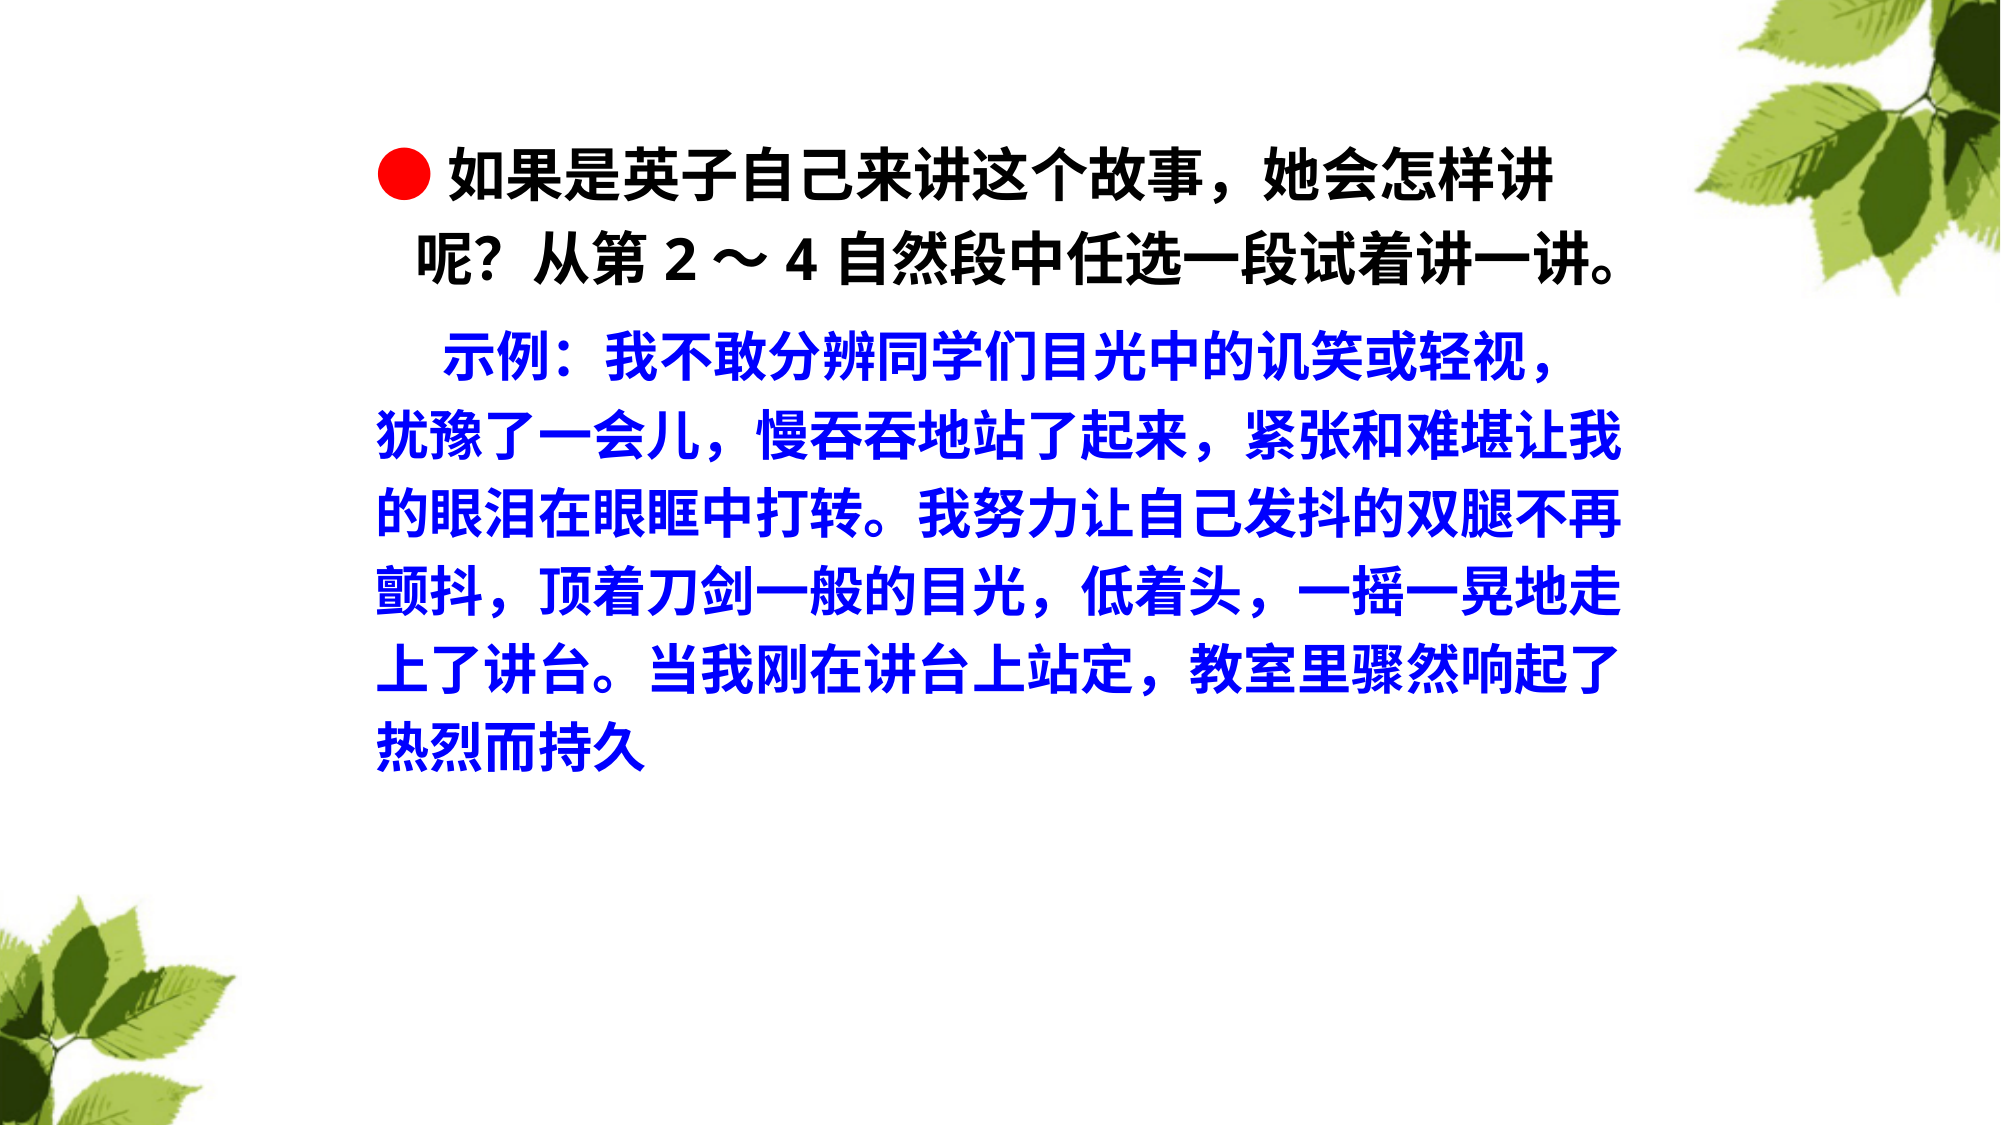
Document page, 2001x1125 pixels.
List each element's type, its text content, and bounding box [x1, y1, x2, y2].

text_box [924, 538, 1075, 587]
picture [0, 890, 242, 1125]
text_box ●如果是英子自己来讲这个故事，她会怎样讲 呢？从第2～4自然段中任选一段试着讲一讲。 示例：我不敢分辨同学们目光中的讥笑或轻视，犹豫了一会儿，慢吞吞地站了起来，紧张和难堪让我的眼泪在眼眶中打转。我努力让自己发抖的双腿不再颤抖，顶着刀剑一般的目光，低着头，一摇一晃地走上了讲台。当我刚在讲台上站定，教室里骤然响起了热烈而持久 [360, 116, 1640, 786]
picture [1687, 0, 2001, 303]
